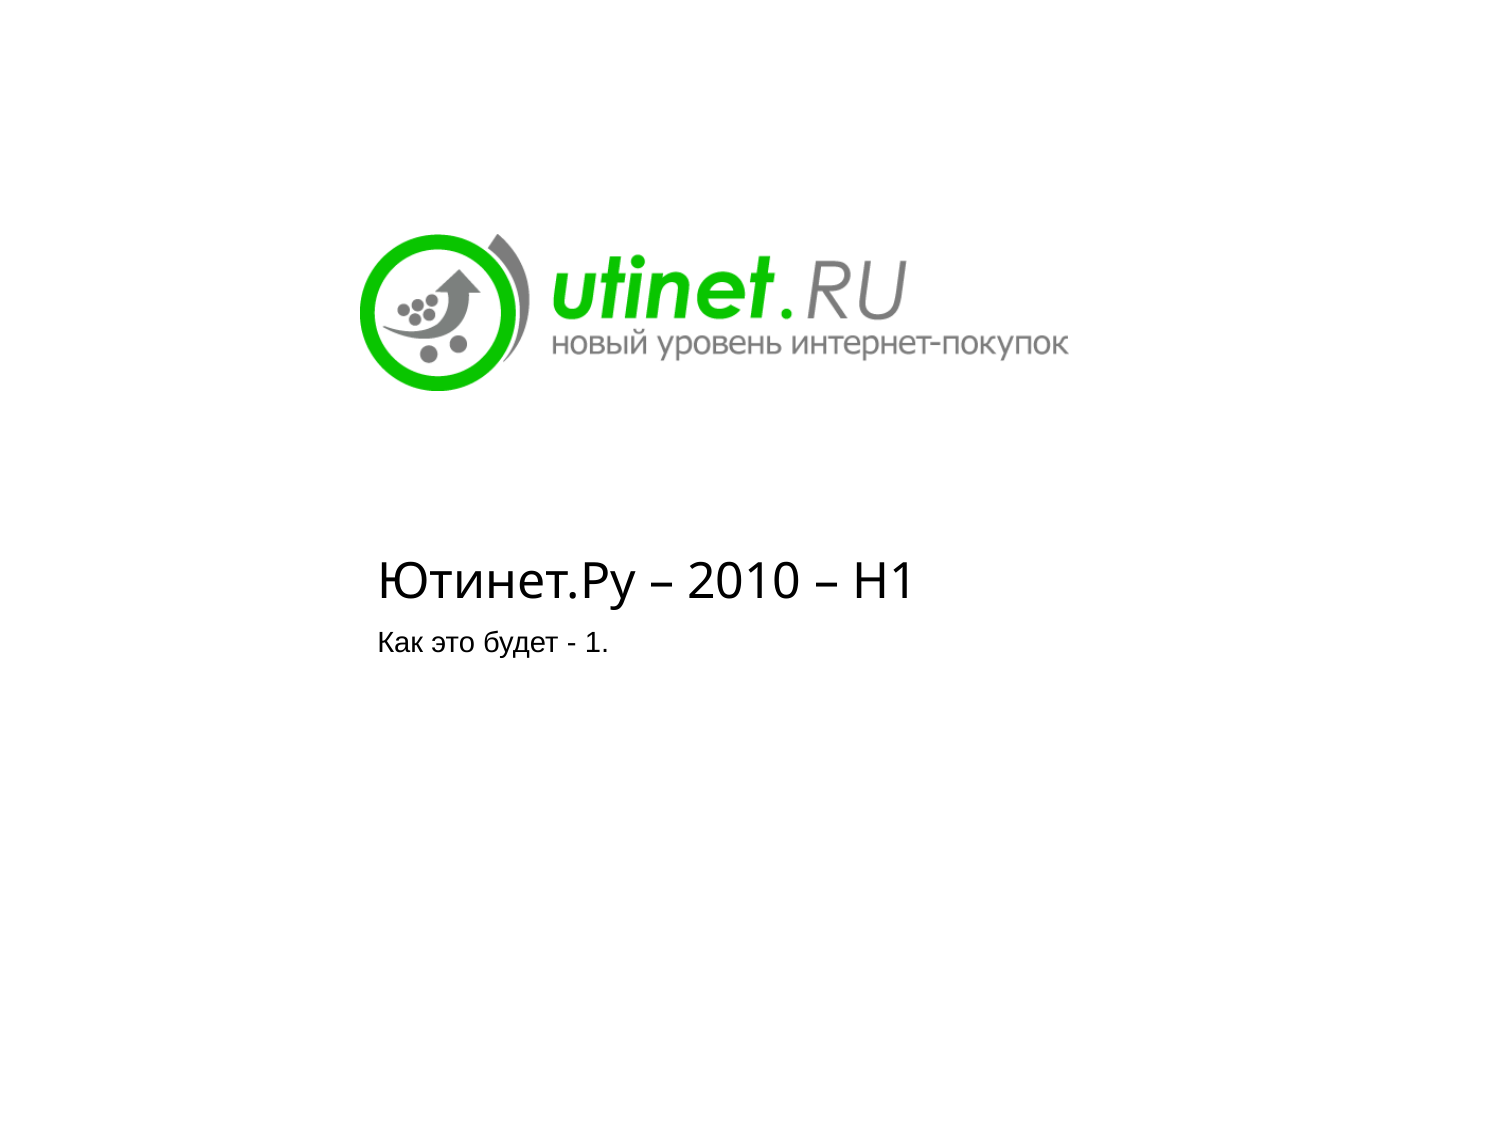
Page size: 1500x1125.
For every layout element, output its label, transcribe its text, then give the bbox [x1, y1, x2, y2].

picture [360, 234, 1070, 391]
text_box Ютинет.Ру – 2010 – H1 Как это будет - 1. [362, 540, 1453, 963]
